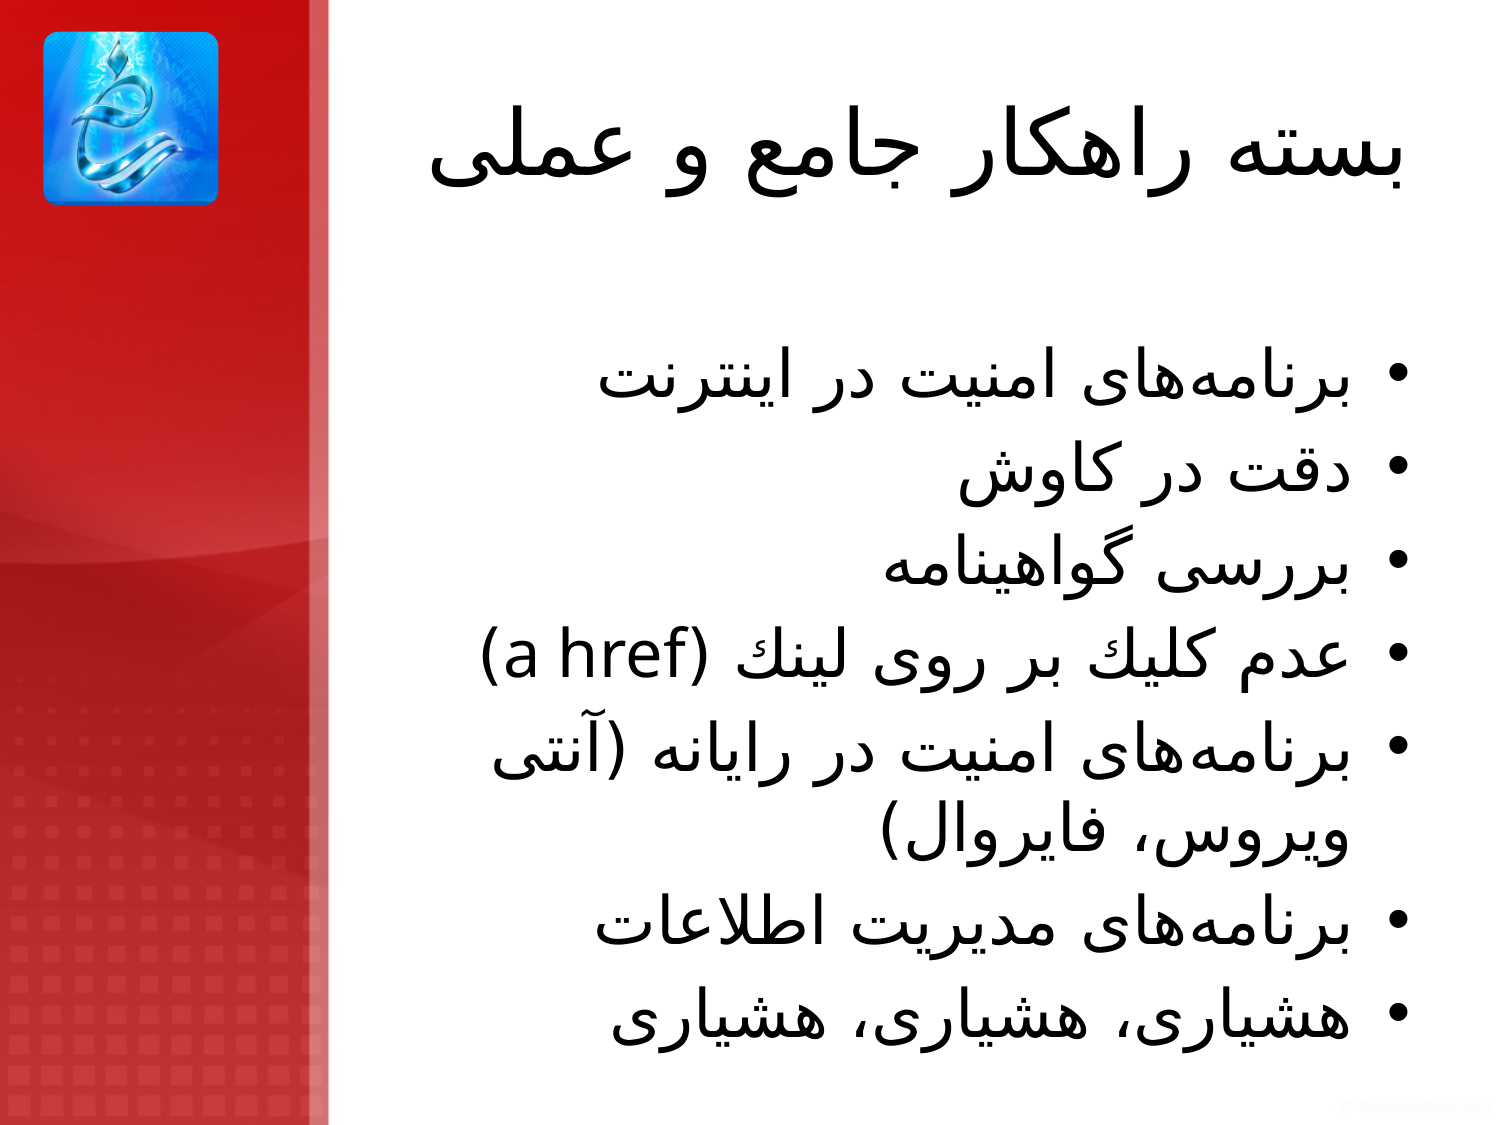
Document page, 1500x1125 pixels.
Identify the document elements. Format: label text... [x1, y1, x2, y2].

text_box برنامه‌های امنیت در اینترنت دقت در كاوش بررسی گواهینامه عدم كلیك بر روی لینك (a href) برنامه‌های امنیت در رایانه (آنتی ویروس، فایروال) برنامه‌های مدیریت اطلاعات هشیاری، هشیاری، هشیاری [348, 323, 1425, 1067]
text_box بسته راهكار جامع و عملی [348, 45, 1425, 233]
picture [0, 0, 1500, 1125]
